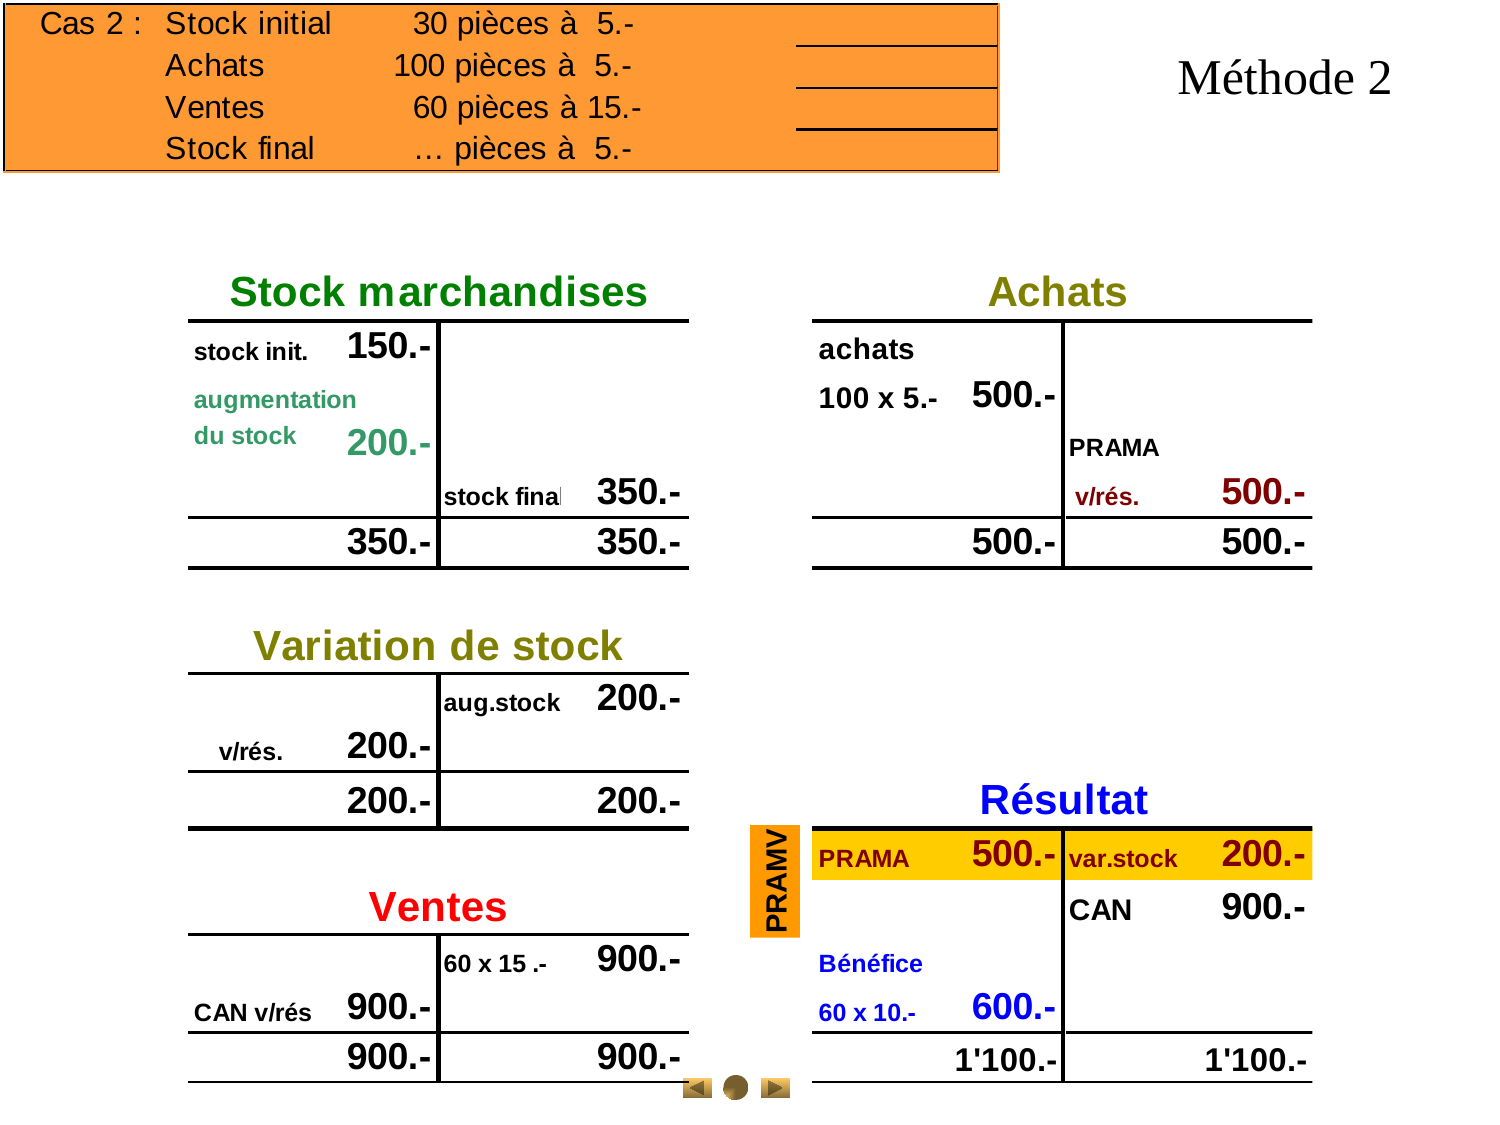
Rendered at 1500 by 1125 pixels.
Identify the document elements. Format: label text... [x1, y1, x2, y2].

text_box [3, 3, 1000, 173]
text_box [187, 237, 1314, 1085]
text_box Méthode 2 [1162, 37, 1475, 113]
